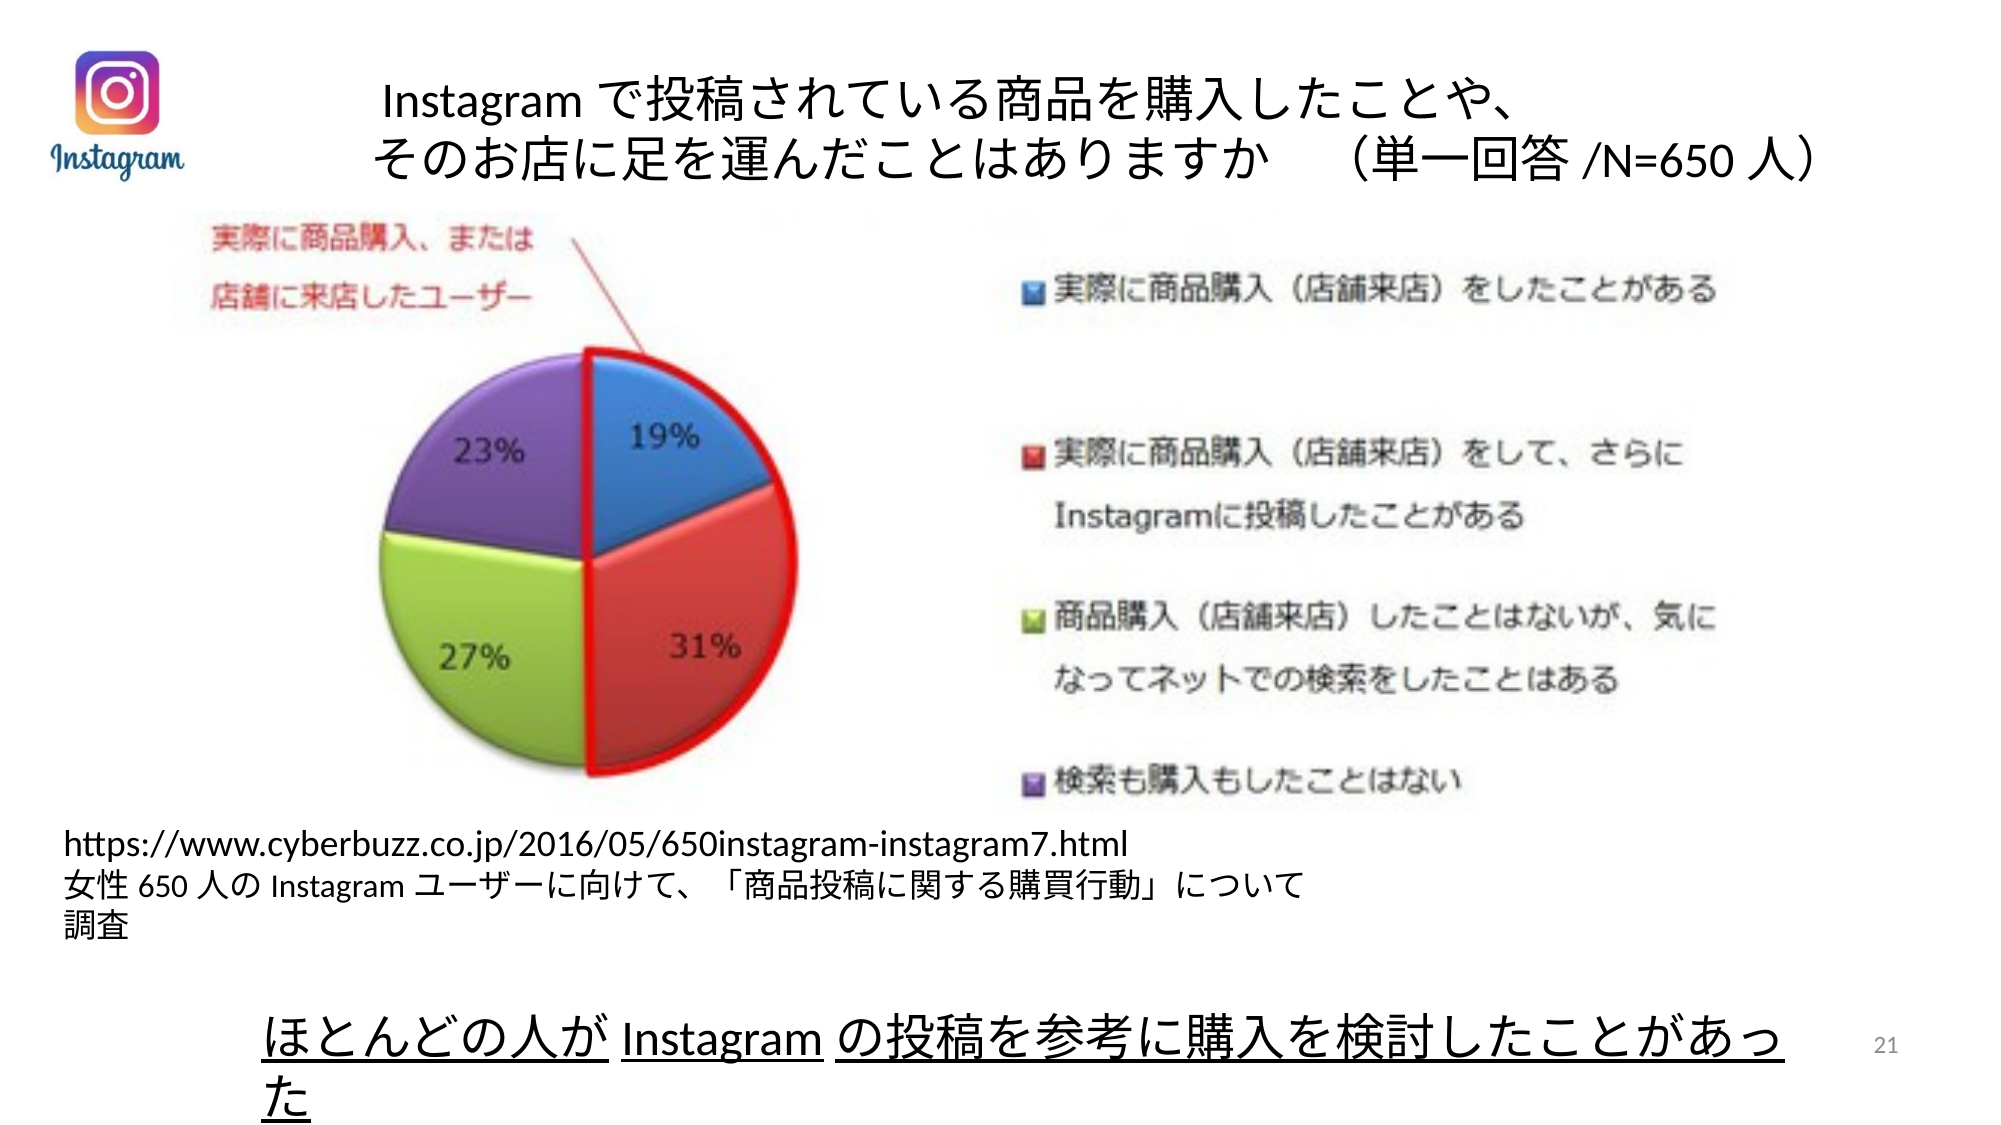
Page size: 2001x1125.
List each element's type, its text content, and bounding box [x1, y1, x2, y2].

slide_number 21 [1846, 1014, 1914, 1074]
text_box https://www.cyberbuzz.co.jp/2016/05/650instagram-instagram7.html 女性650人のInstagramユーザーに向けて、「商品投稿に関する購買行動」について調査 [48, 811, 1323, 952]
text_box Instagramで投稿されている商品を購入したことや、 そのお店に足を運んだことはありますか （単一回答/N=650人） [355, 0, 2000, 195]
picture [48, 48, 186, 184]
text_box ほとんどの人がInstagramの投稿を参考に購入を検討したことがあった [246, 998, 1846, 1125]
picture [172, 211, 1738, 820]
